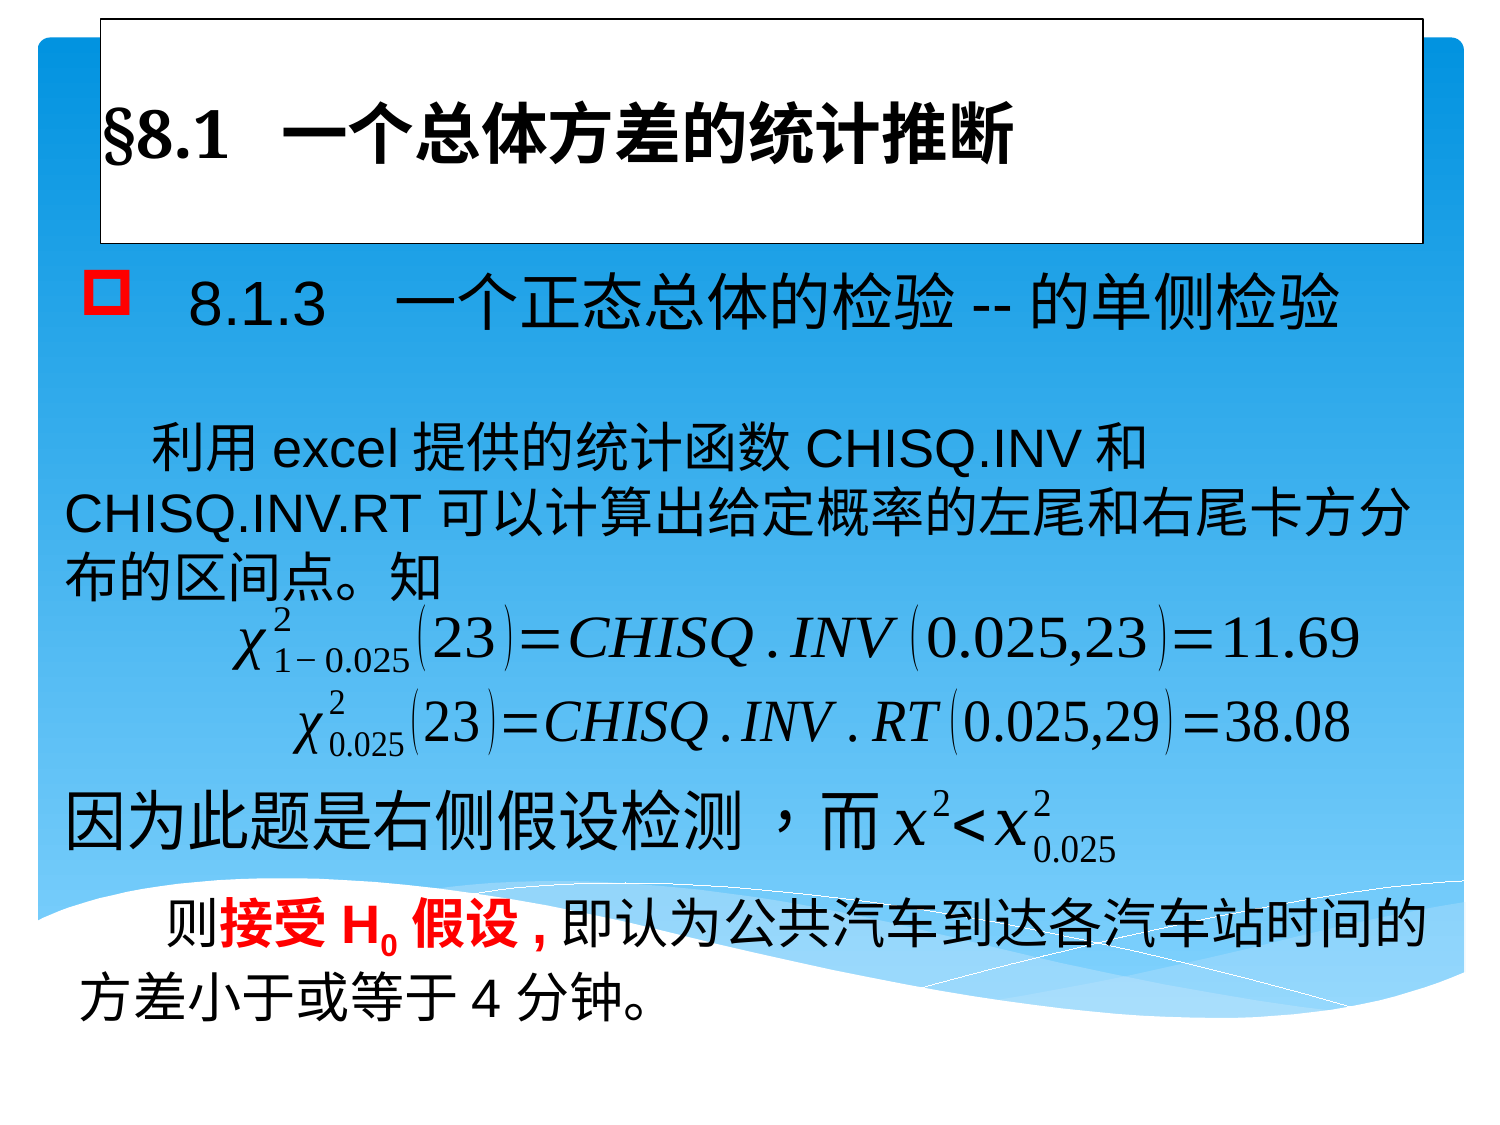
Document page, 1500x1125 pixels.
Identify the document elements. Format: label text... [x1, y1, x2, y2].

text_box 利用excel提供的统计函数CHISQ.INV和CHISQ.INV.RT可以计算出给定概率的左尾和右尾卡方分布的区间点。知 [49, 405, 1447, 551]
text_box 则接受H0假设,即认为公共汽车到达各汽车站时间的方差小于或等于4分钟。 [64, 881, 1447, 1036]
title §8.1 一个总体方差的统计推断 [100, 19, 1424, 244]
